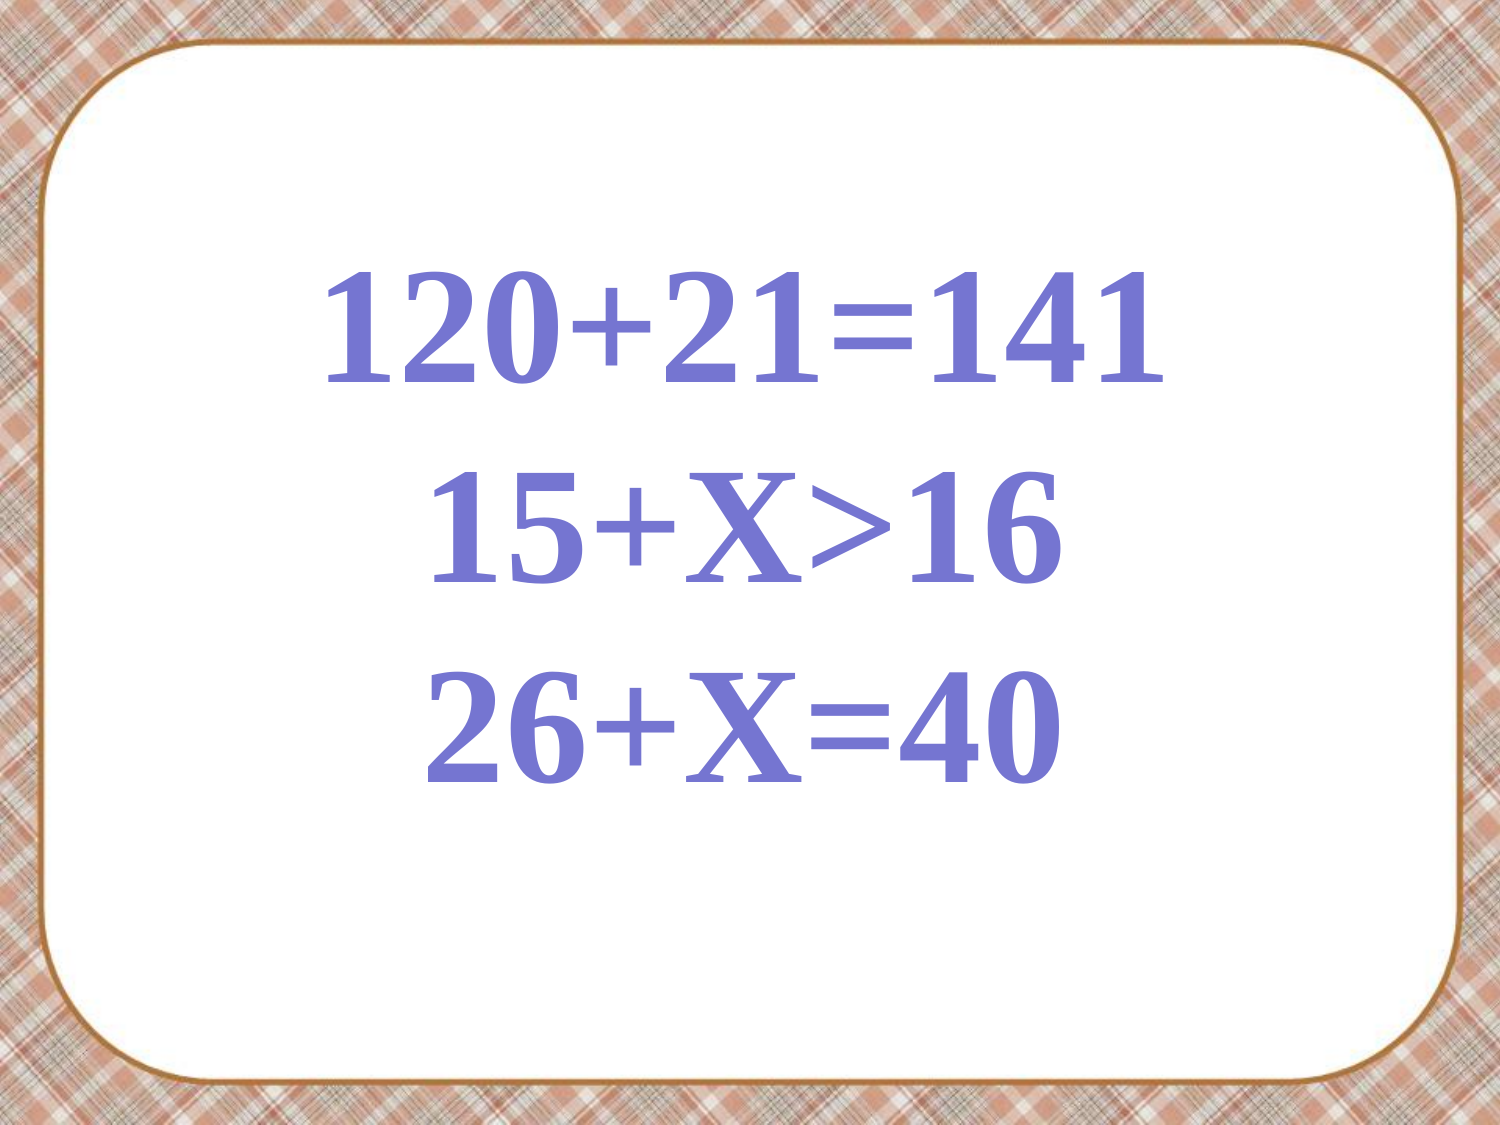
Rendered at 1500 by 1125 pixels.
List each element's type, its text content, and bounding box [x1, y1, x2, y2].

picture [0, 0, 1500, 1125]
text_box 120+21=141 15+Х>16 26+Х=40 [242, 208, 1247, 823]
